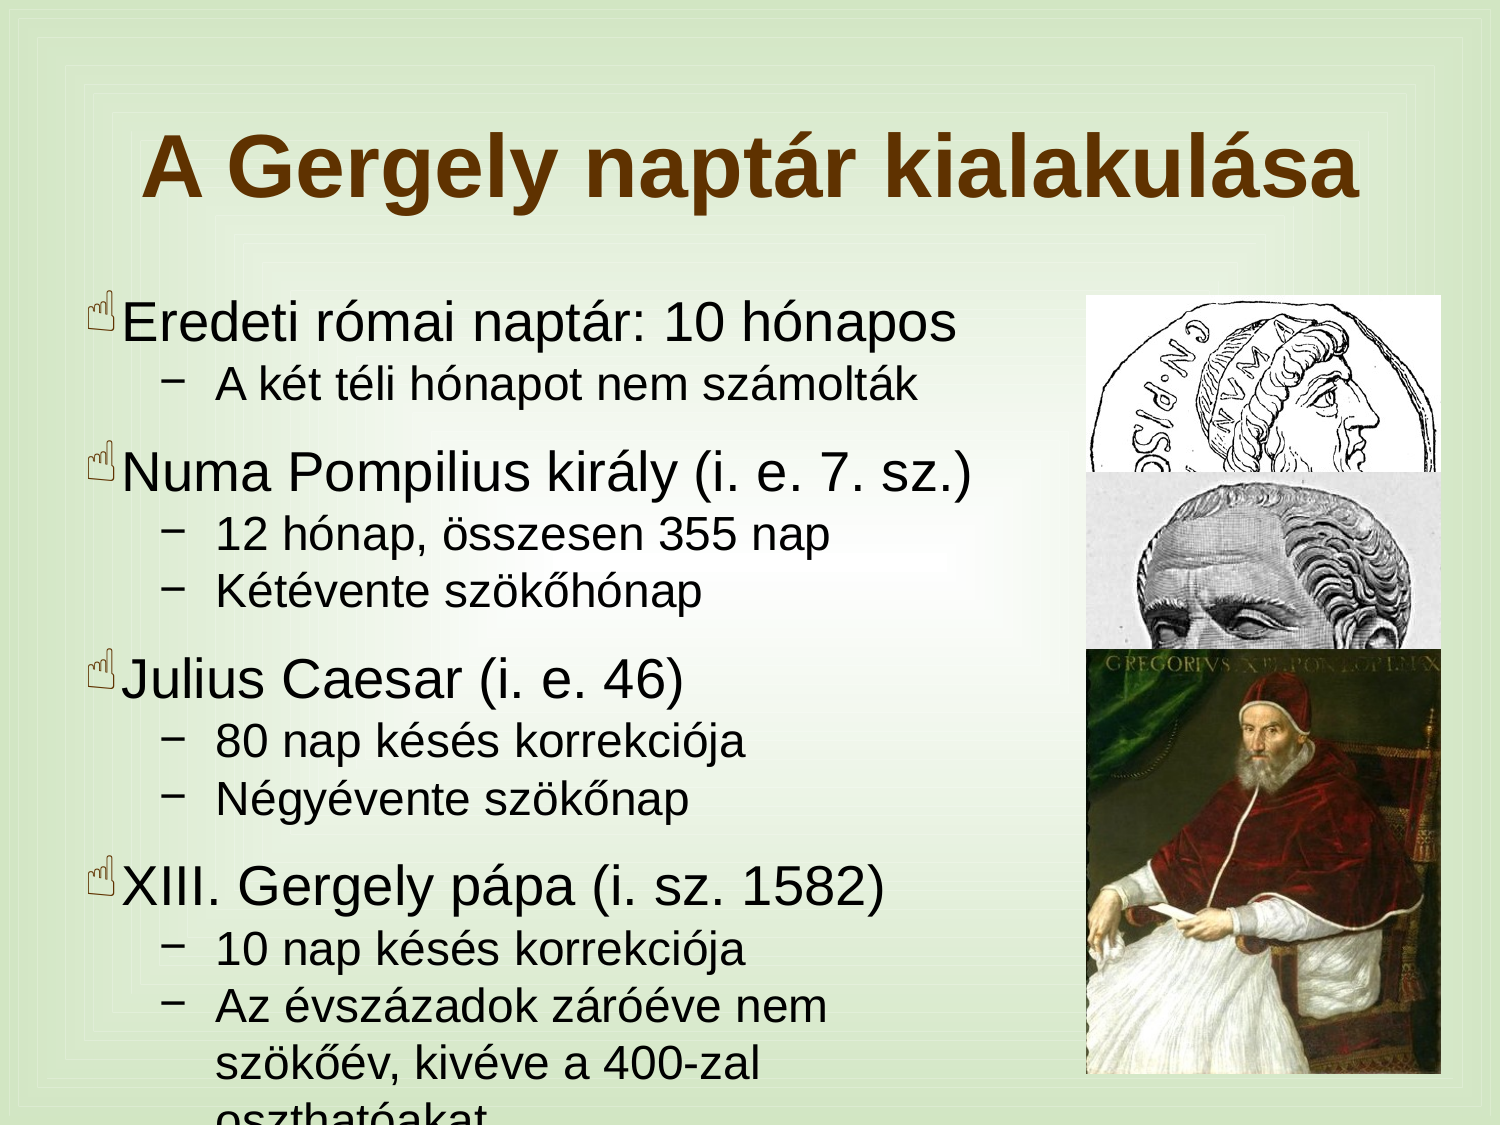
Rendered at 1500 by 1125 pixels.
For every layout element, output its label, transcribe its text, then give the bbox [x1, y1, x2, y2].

picture [1086, 295, 1441, 1074]
title A Gergely naptár kialakulása [103, 59, 1397, 278]
list Eredeti római naptár: 10 hónapos A két téli hónapot nem számolták Numa Pompilius király (i. e. 7. sz.) 12 hónap, összesen 355 nap Kétévente szökőhónap Julius Caesar (i. e. 46) 80 nap késés korrekciója Négyévente szökőnap XIII. Gergely pápa (i. sz. 1582) 10 nap késés korrekciója Az évszázadok záróéve nem szökőév, kivéve a 400-zal oszthatóakat [69, 277, 1044, 1114]
